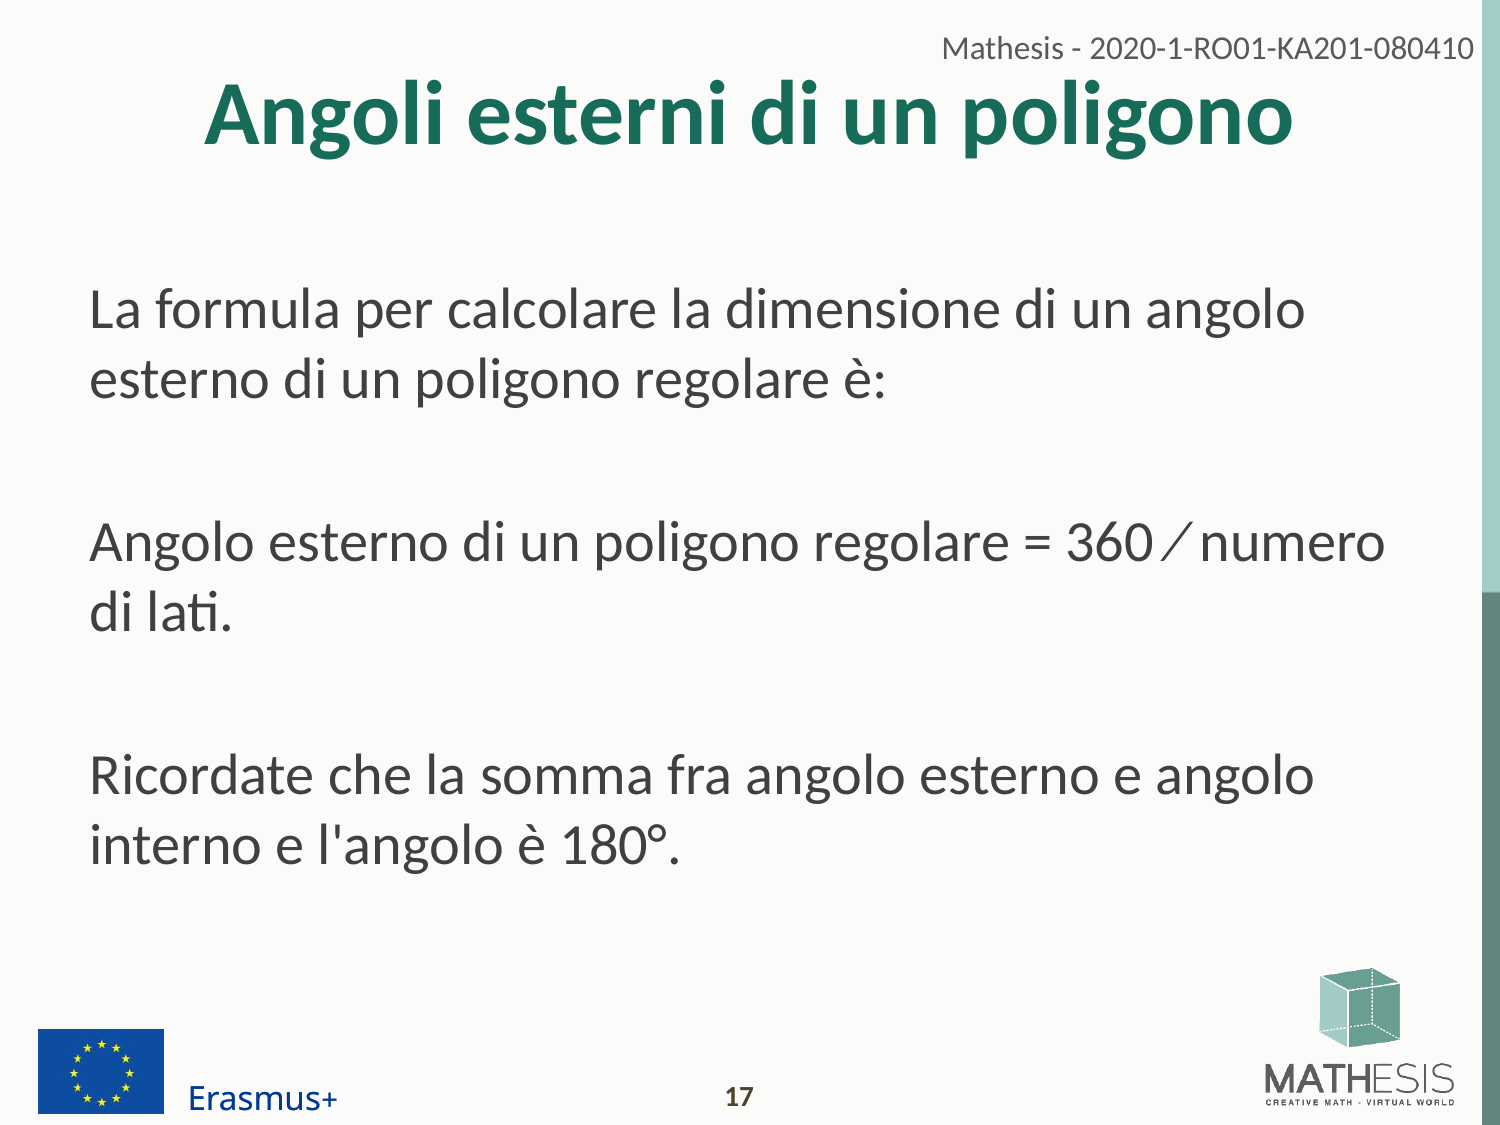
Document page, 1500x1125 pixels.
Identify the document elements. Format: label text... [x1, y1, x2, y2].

title Angoli esterni di un poligono [75, 45, 1425, 233]
list La formula per calcolare la dimensione di un angolo esterno di un poligono regolare è: Angolo esterno di un poligono regolare = 360 ∕ numero di lati. Ricordate che la somma fra angolo esterno e angolo interno e l'angolo è 180°. [75, 262, 1425, 1005]
picture [38, 1029, 164, 1114]
